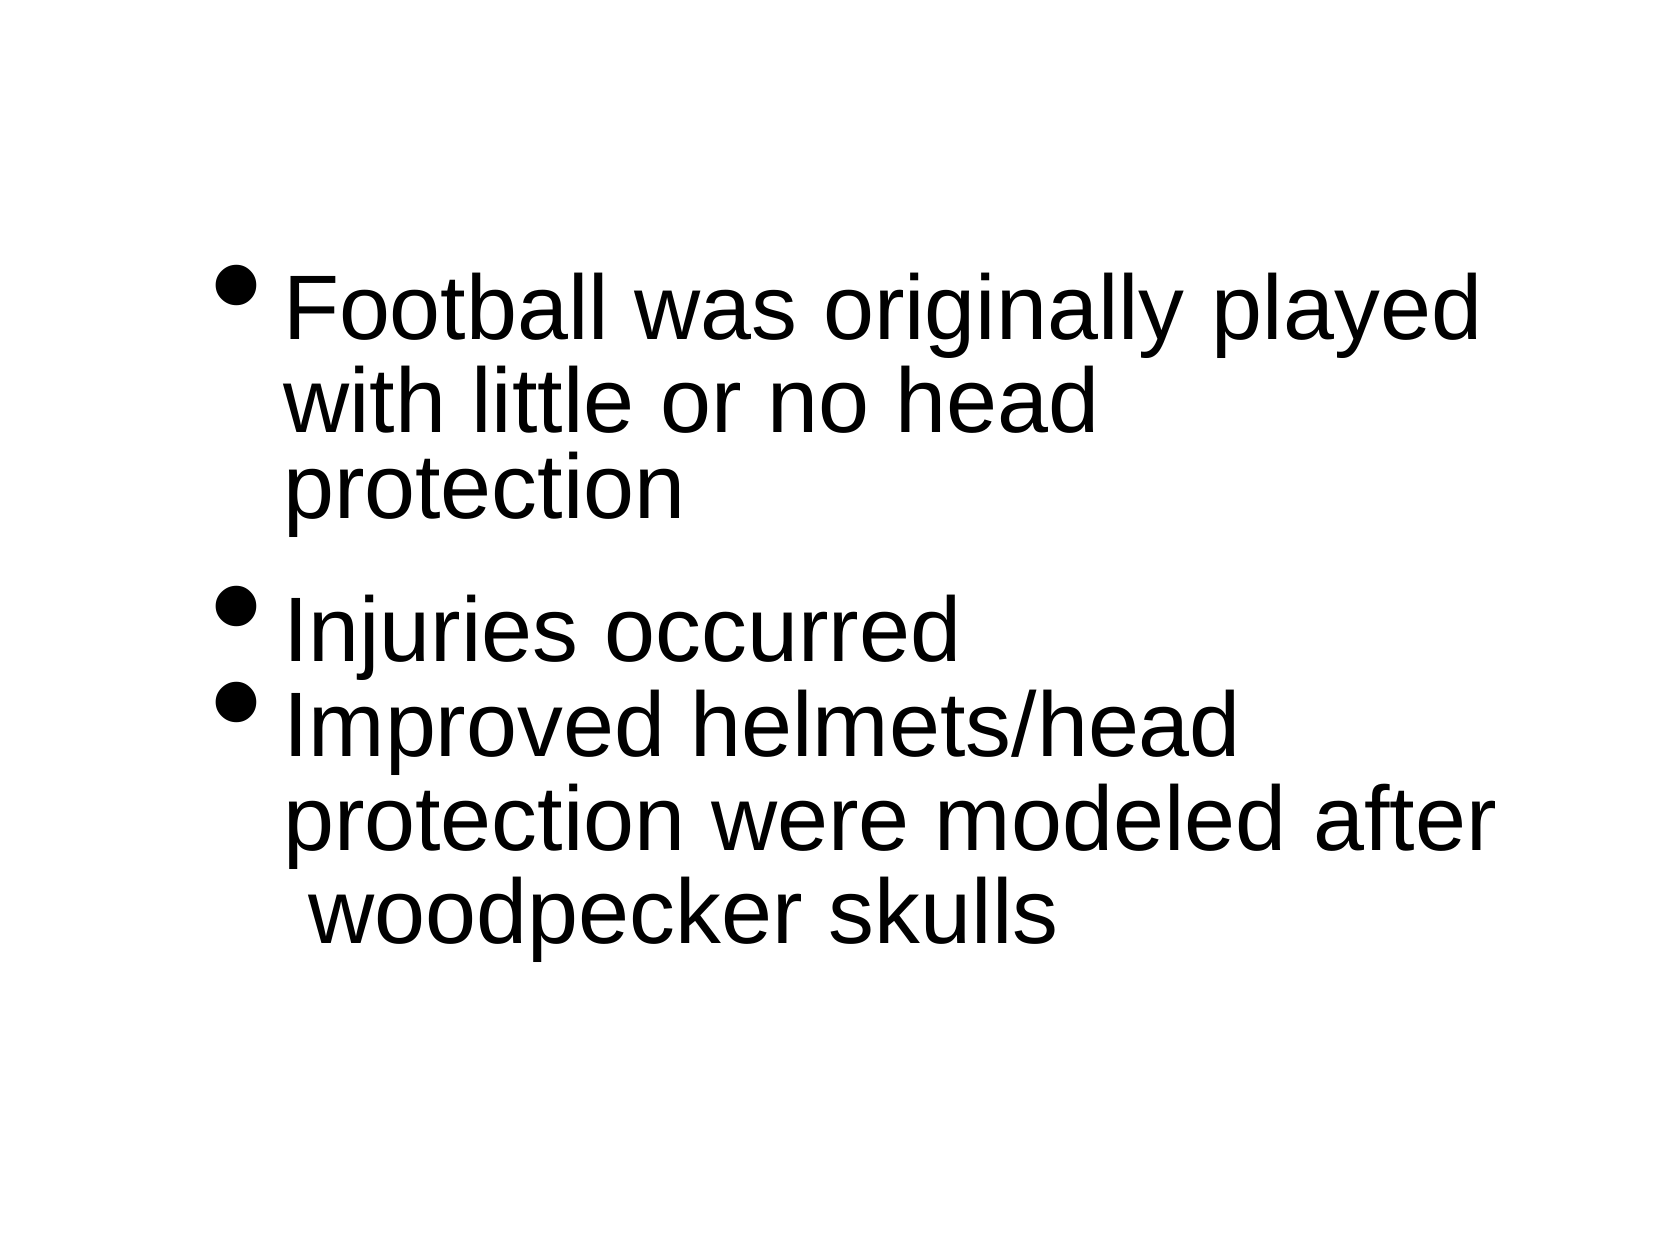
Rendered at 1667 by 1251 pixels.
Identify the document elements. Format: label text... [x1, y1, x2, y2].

text_box Football was originally played with little or no head protection Injuries occurred Improved helmets/head protection were modeled after woodpecker skulls [208, 245, 1499, 963]
